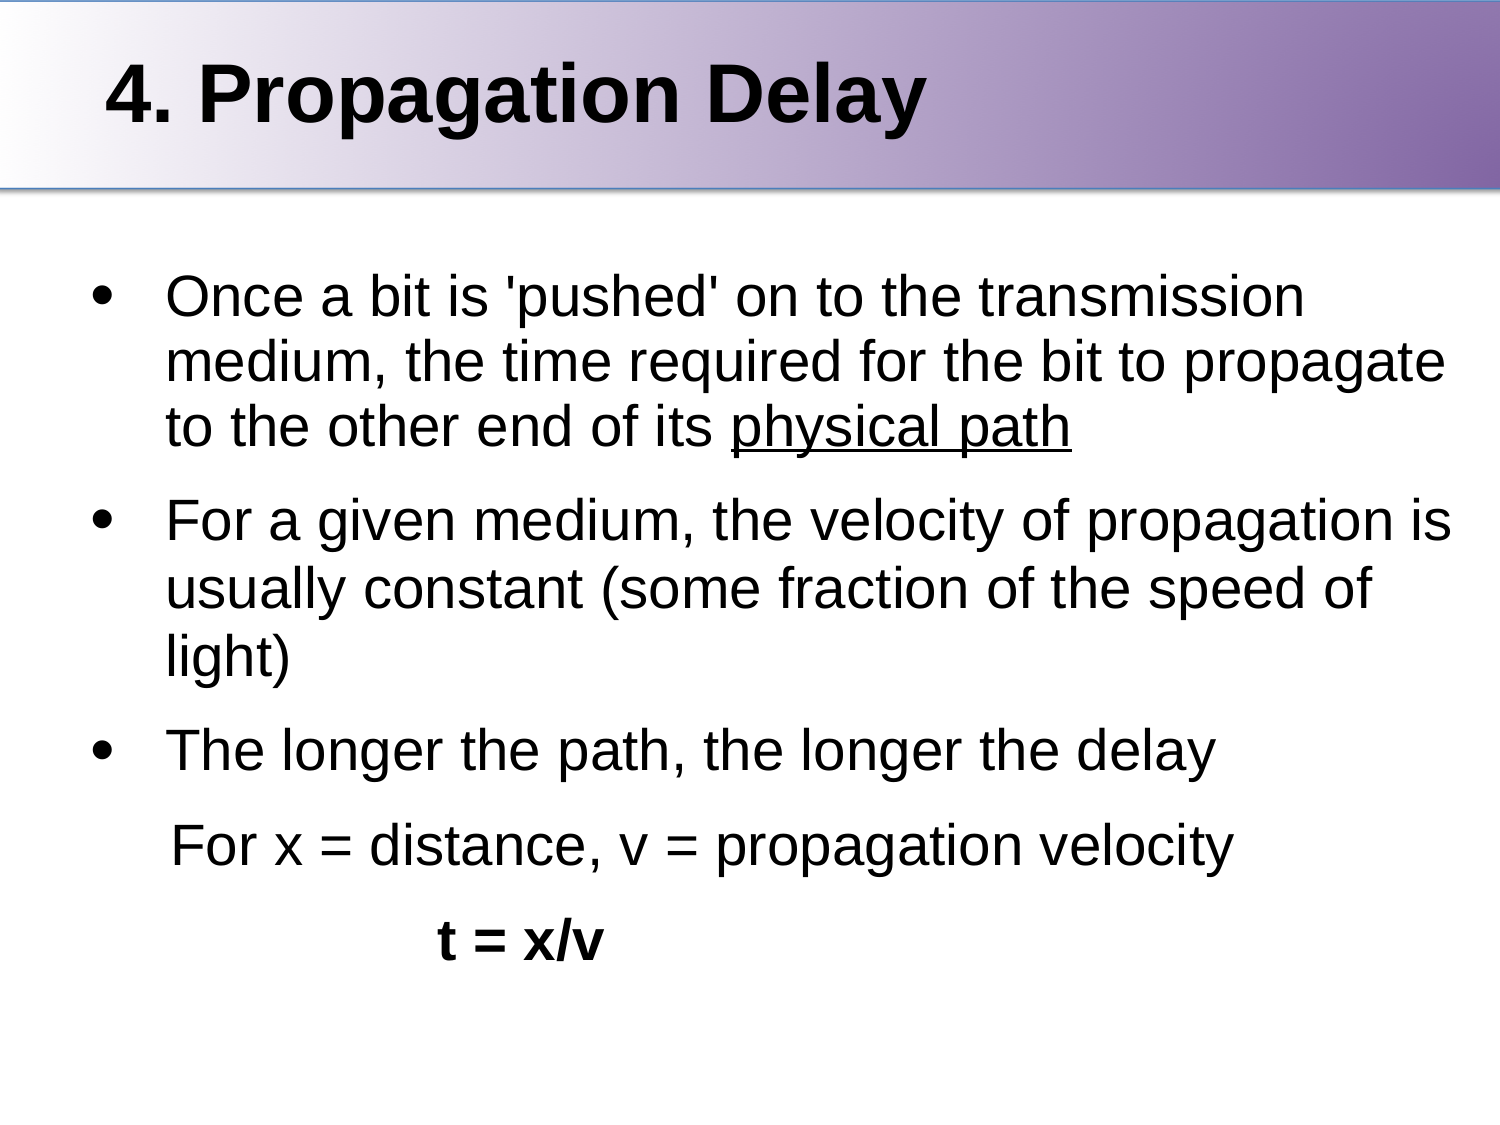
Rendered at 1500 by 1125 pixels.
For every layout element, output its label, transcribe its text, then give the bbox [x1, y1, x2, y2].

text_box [0, 0, 1500, 201]
text_box Once a bit is 'pushed' on to the transmission medium, the time required for the bit to propagate to the other end of its physical path For a given medium, the velocity of propagation is usually constant (some fraction of the speed of light) The longer the path, the longer the delay For x = distance, v = propagation velocity t = x/v [74, 262, 1459, 1061]
